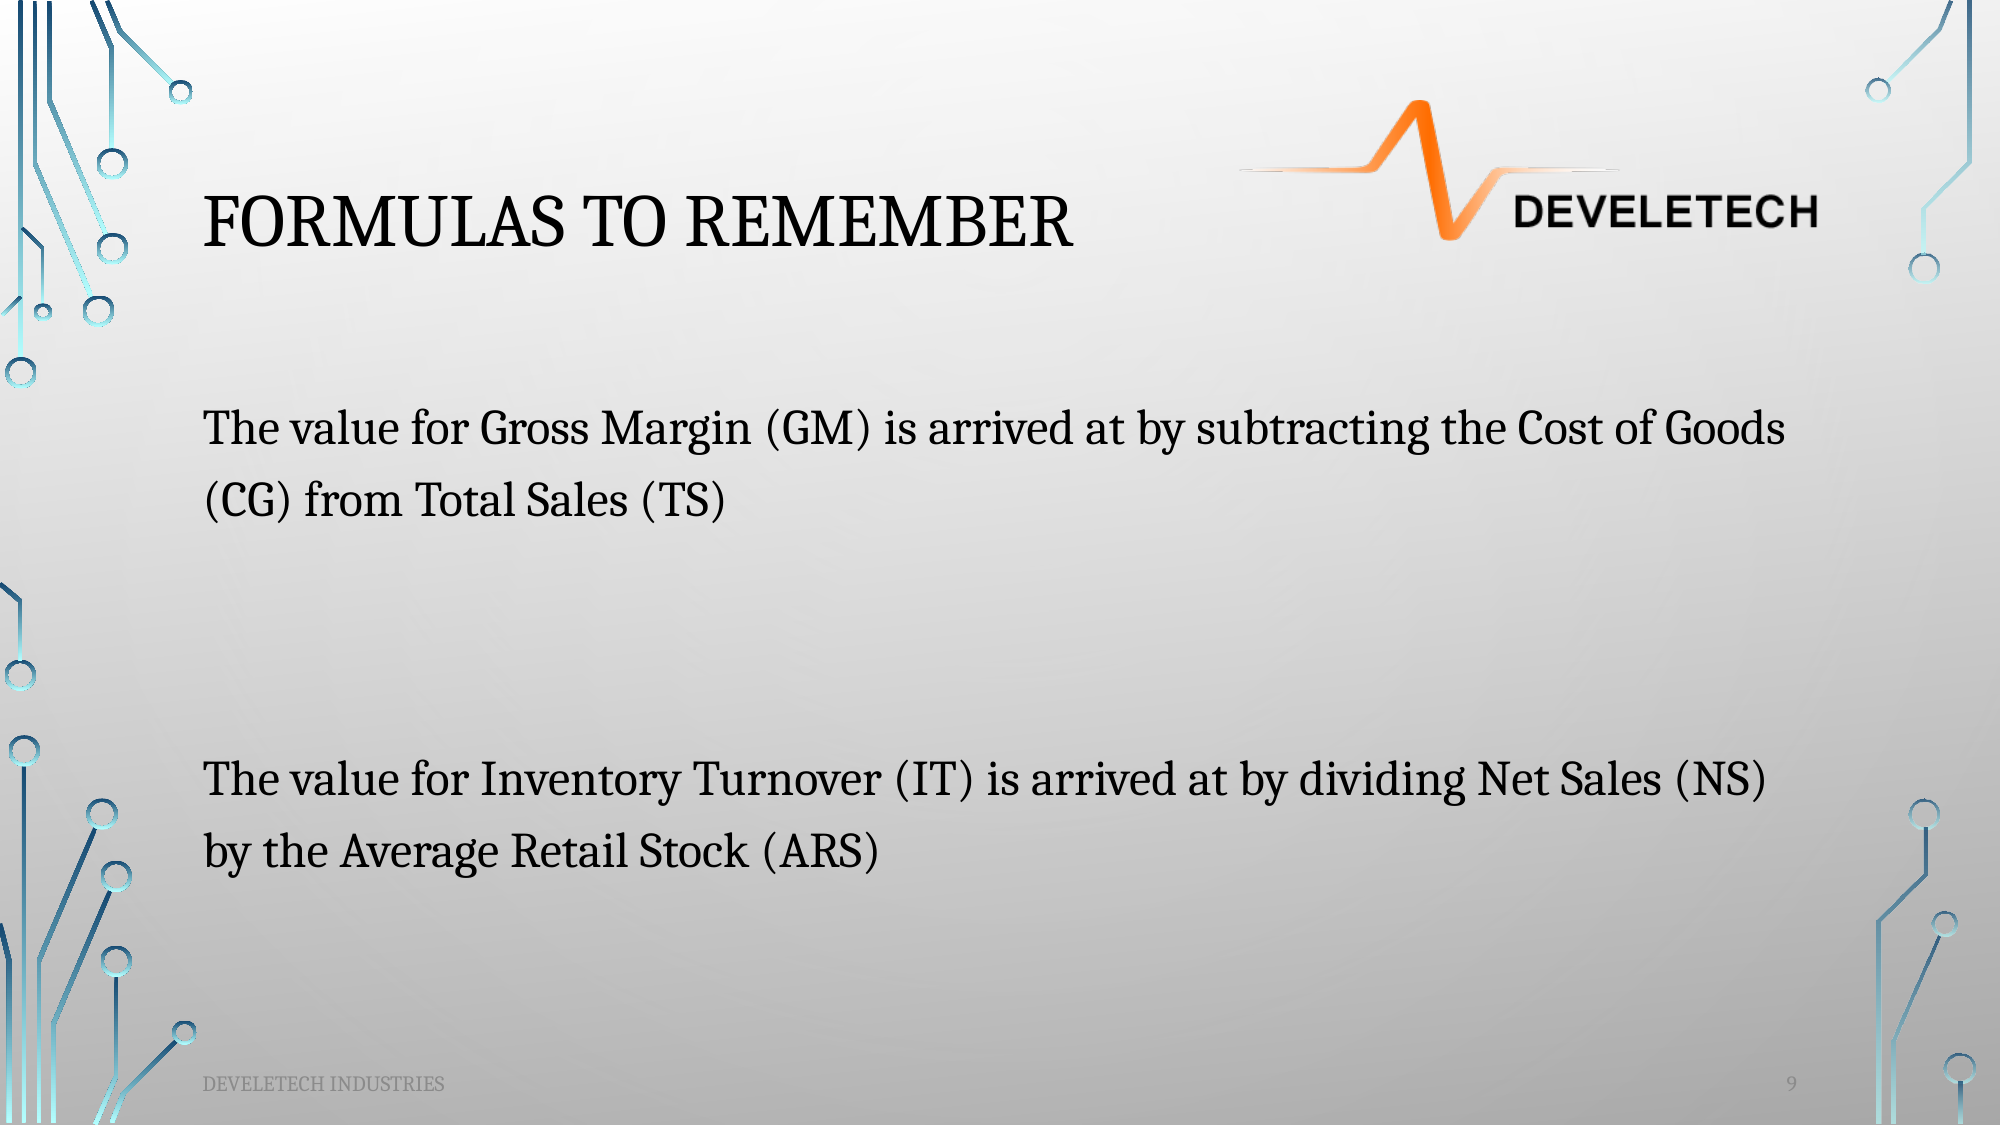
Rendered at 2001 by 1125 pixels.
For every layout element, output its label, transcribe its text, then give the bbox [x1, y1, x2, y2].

title Formulas to Remember [187, 101, 1224, 344]
slide_number 9 [1685, 1052, 1813, 1113]
picture [1239, 100, 1820, 250]
footer Develetech Industries [187, 1052, 1211, 1113]
